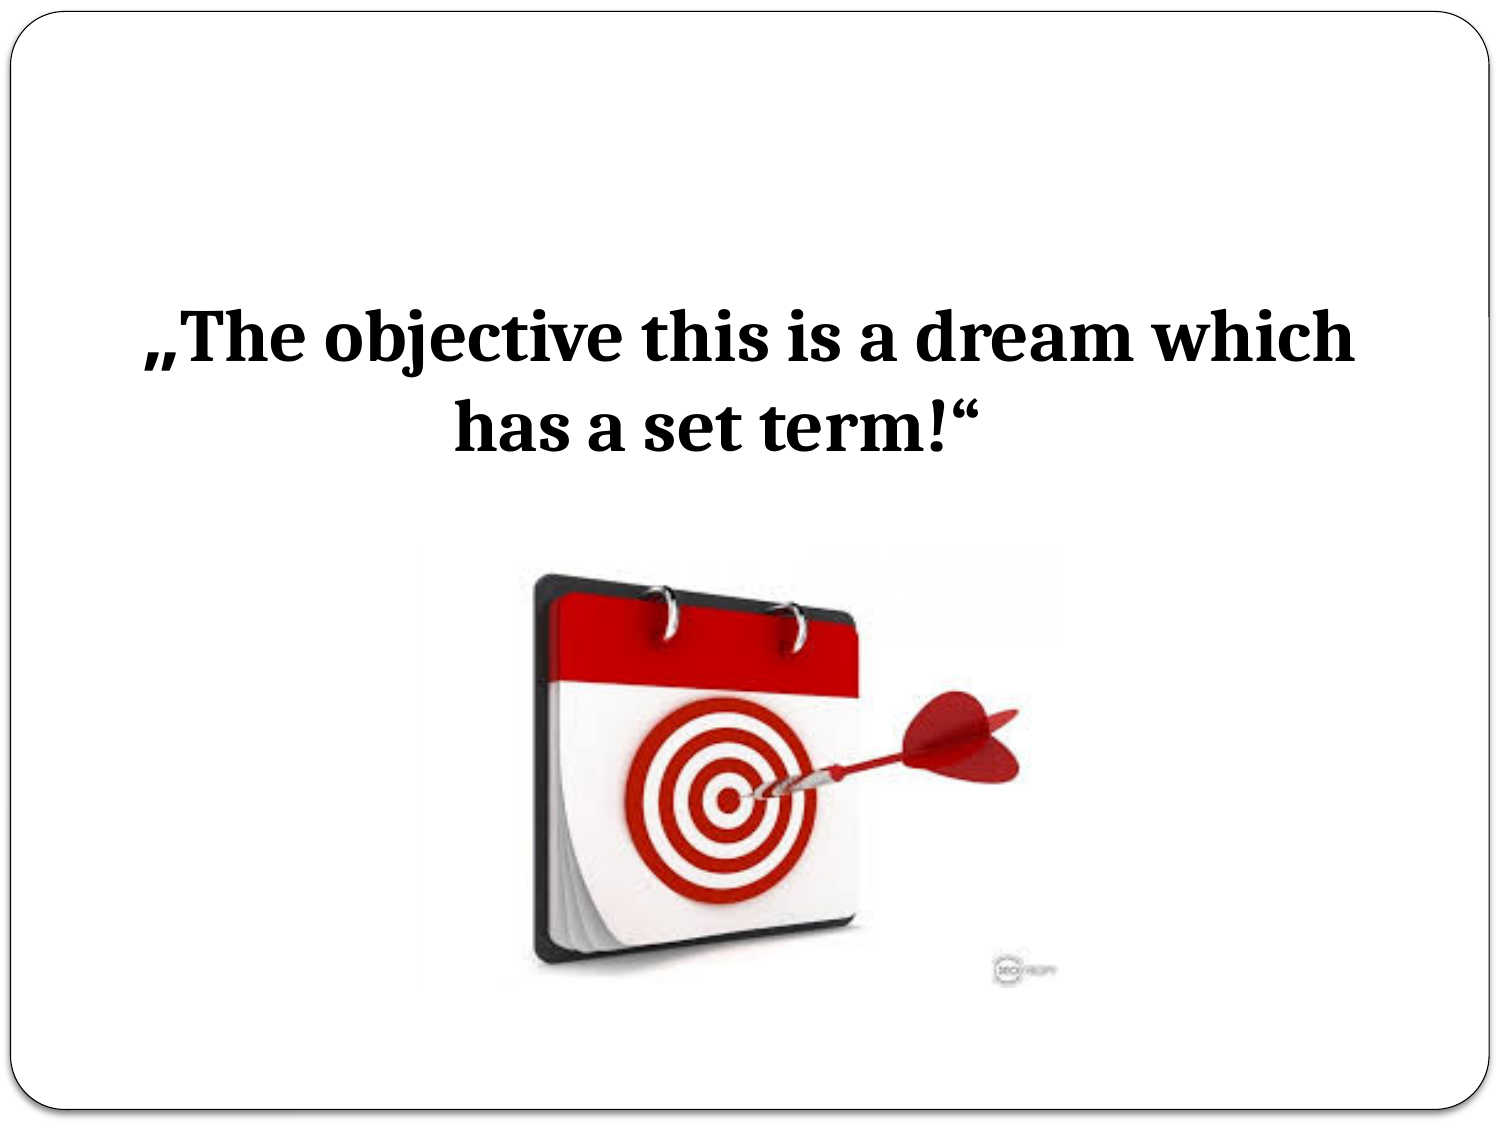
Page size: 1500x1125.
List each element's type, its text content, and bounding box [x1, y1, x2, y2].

list „The objective this is a dream which has a set term!“ [64, 125, 1436, 1035]
picture [420, 550, 1059, 988]
